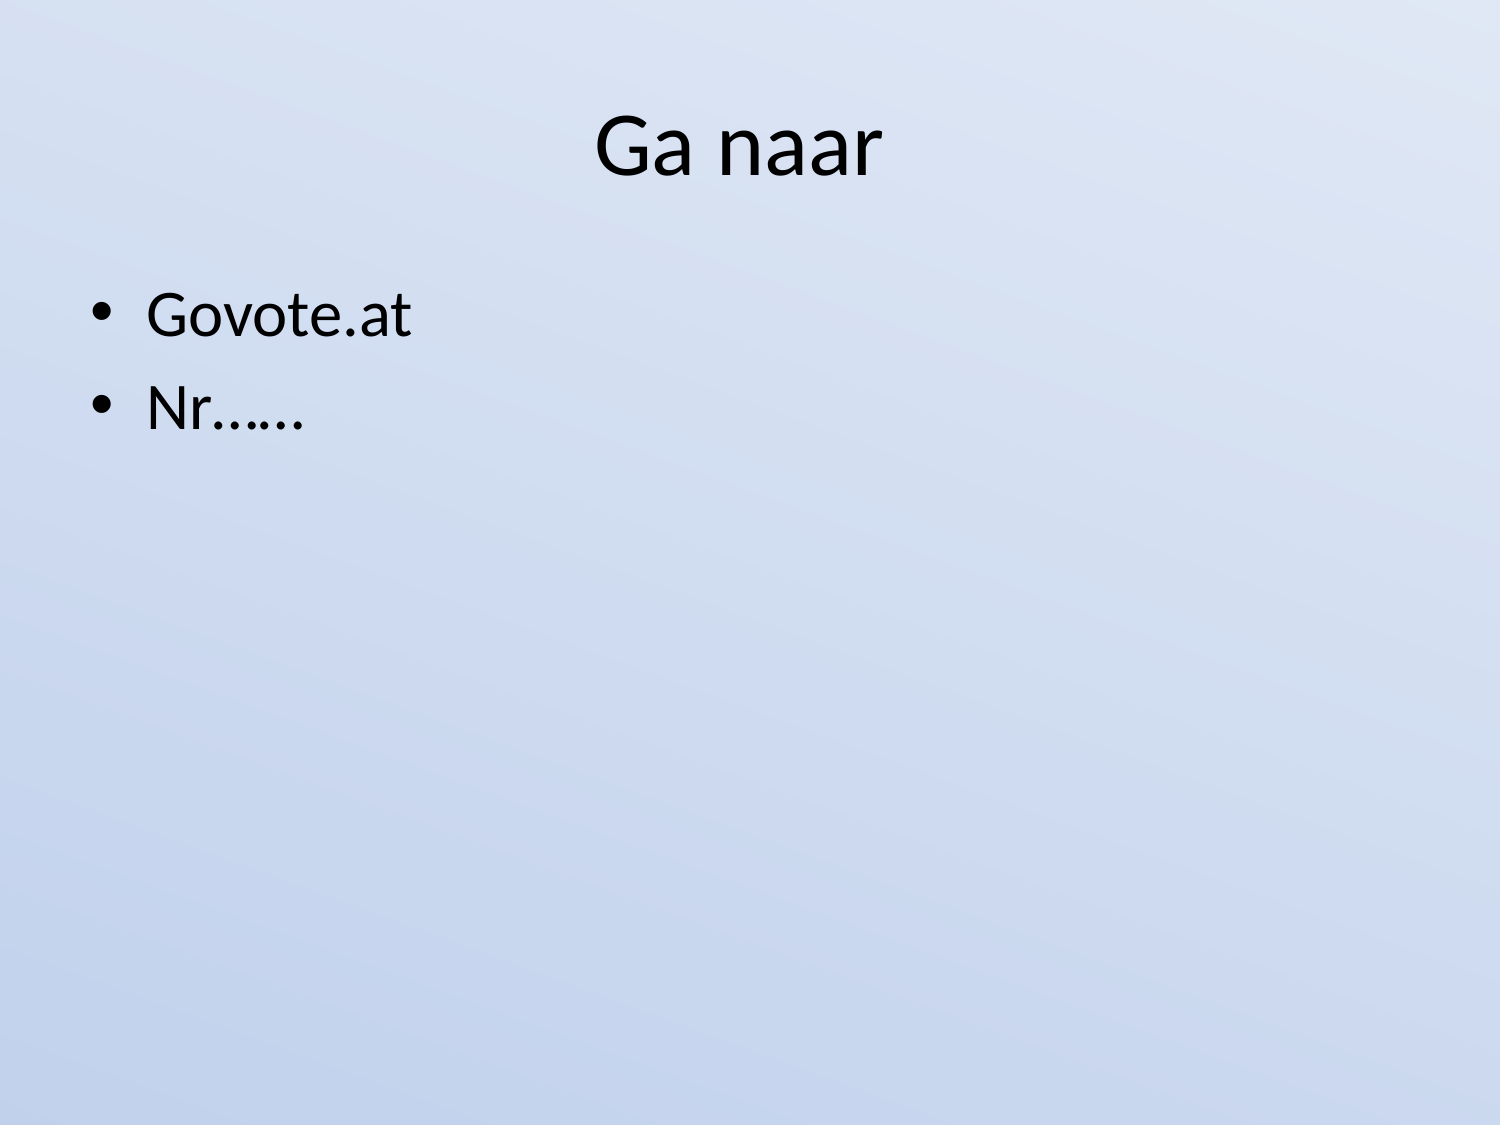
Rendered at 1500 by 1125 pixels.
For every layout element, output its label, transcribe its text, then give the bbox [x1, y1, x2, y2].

list Govote.at Nr…… [75, 262, 1425, 1005]
title Ga naar [75, 45, 1425, 233]
